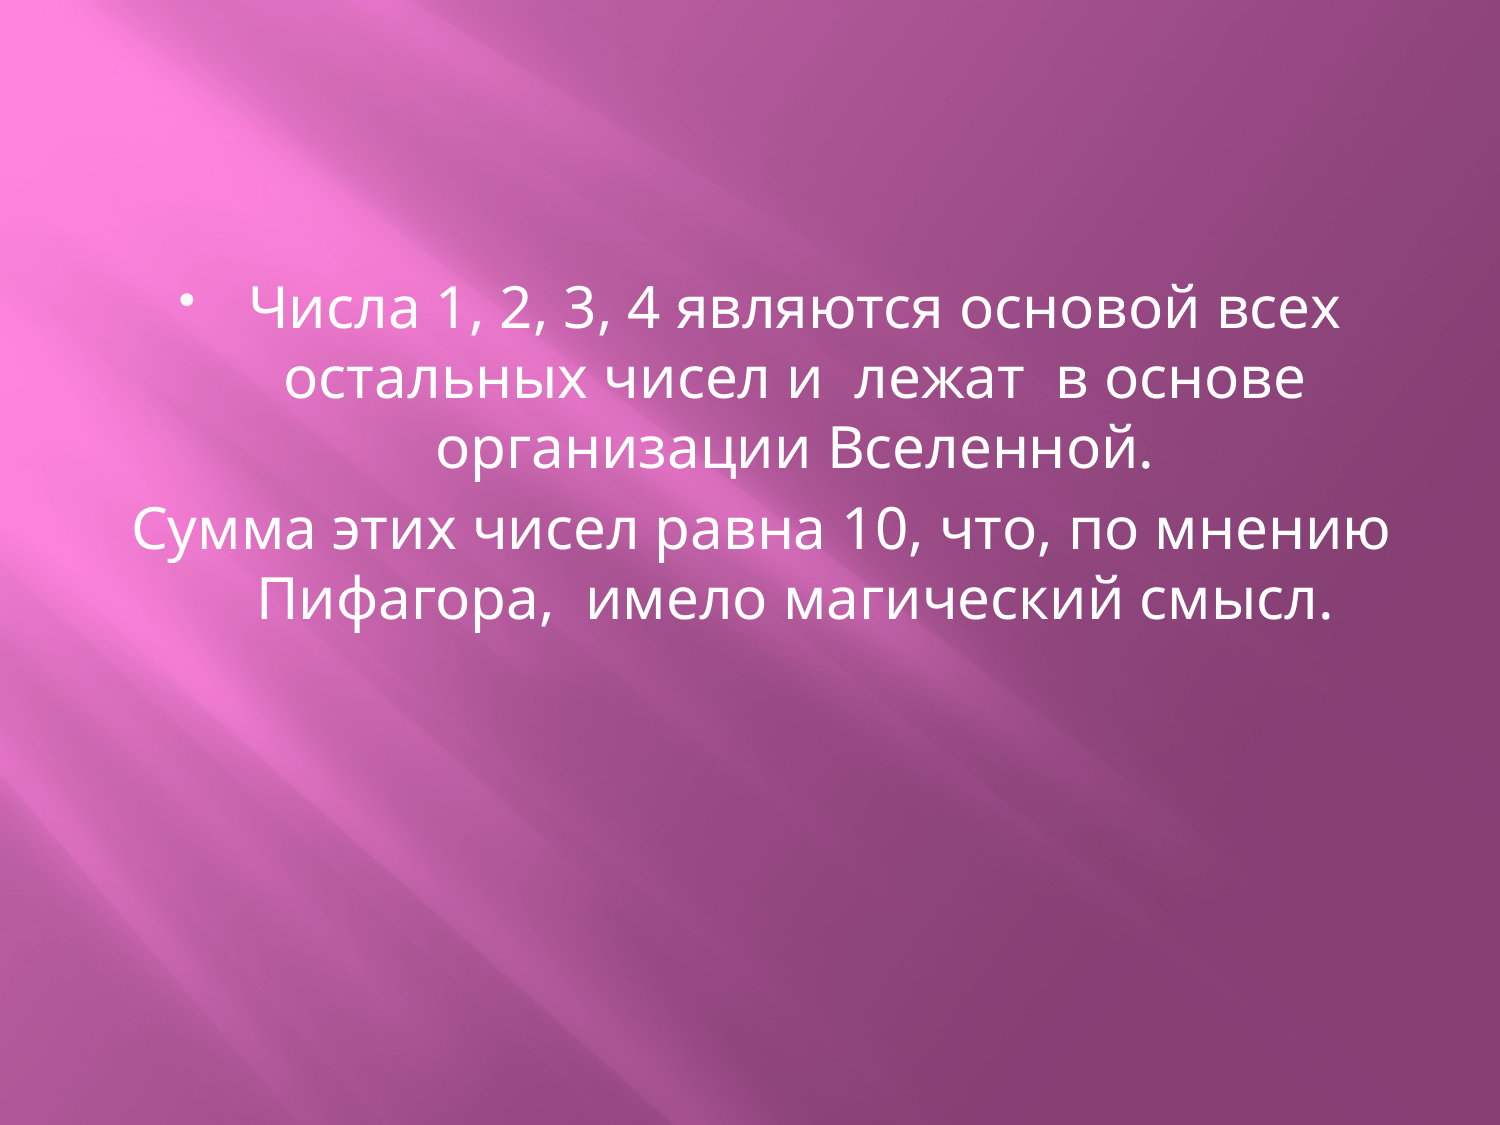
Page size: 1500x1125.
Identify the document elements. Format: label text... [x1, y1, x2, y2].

list Числа 1, 2, 3, 4 являются основой всех остальных чисел и лежат в основе организации Вселенной. Сумма этих чисел равна 10, что, по мнению Пифагора, имело магический смысл. [75, 262, 1425, 1035]
